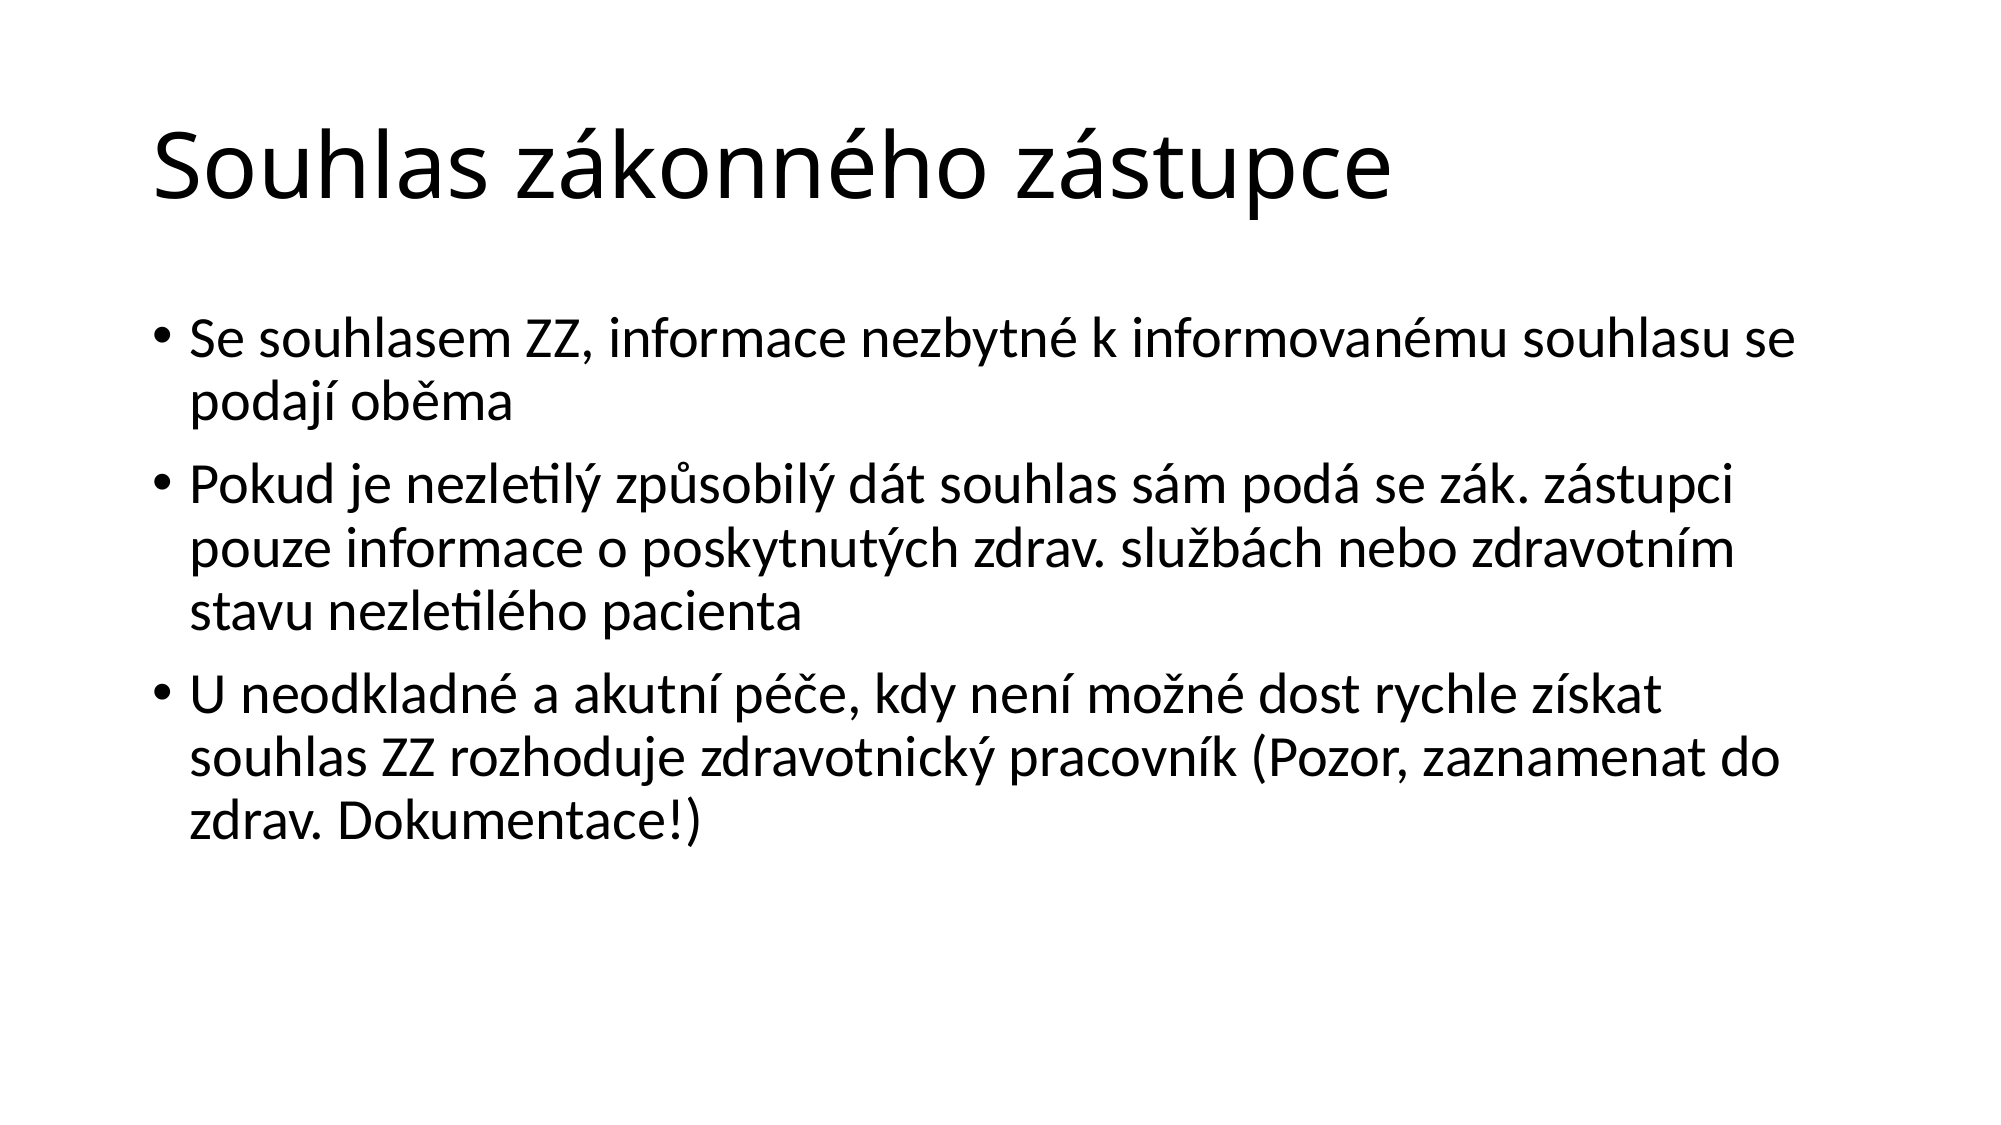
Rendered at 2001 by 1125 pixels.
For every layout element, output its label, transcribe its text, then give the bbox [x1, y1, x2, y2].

list Se souhlasem ZZ, informace nezbytné k informovanému souhlasu se podají oběma Pokud je nezletilý způsobilý dát souhlas sám podá se zák. zástupci pouze informace o poskytnutých zdrav. službách nebo zdravotním stavu nezletilého pacienta U neodkladné a akutní péče, kdy není možné dost rychle získat souhlas ZZ rozhoduje zdravotnický pracovník (Pozor, zaznamenat do zdrav. Dokumentace!) [137, 299, 1863, 1014]
title Souhlas zákonného zástupce [137, 59, 1863, 278]
